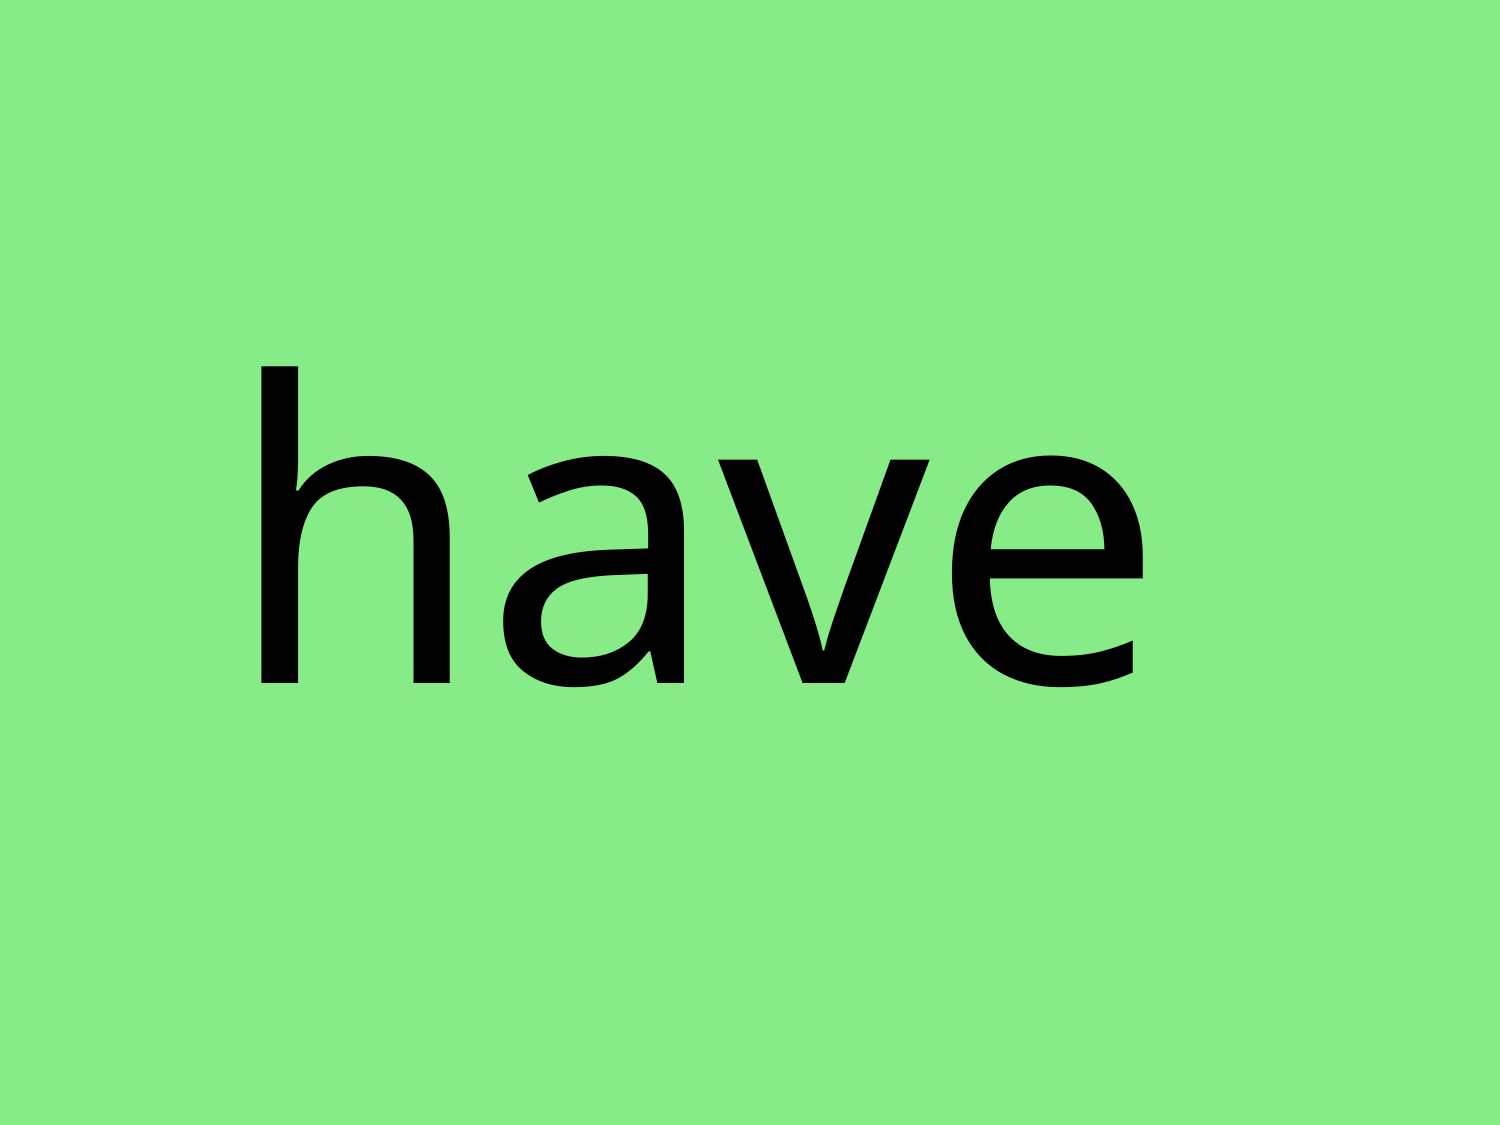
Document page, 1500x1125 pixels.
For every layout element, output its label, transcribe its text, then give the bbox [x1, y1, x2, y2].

text_box have [41, 259, 1459, 775]
